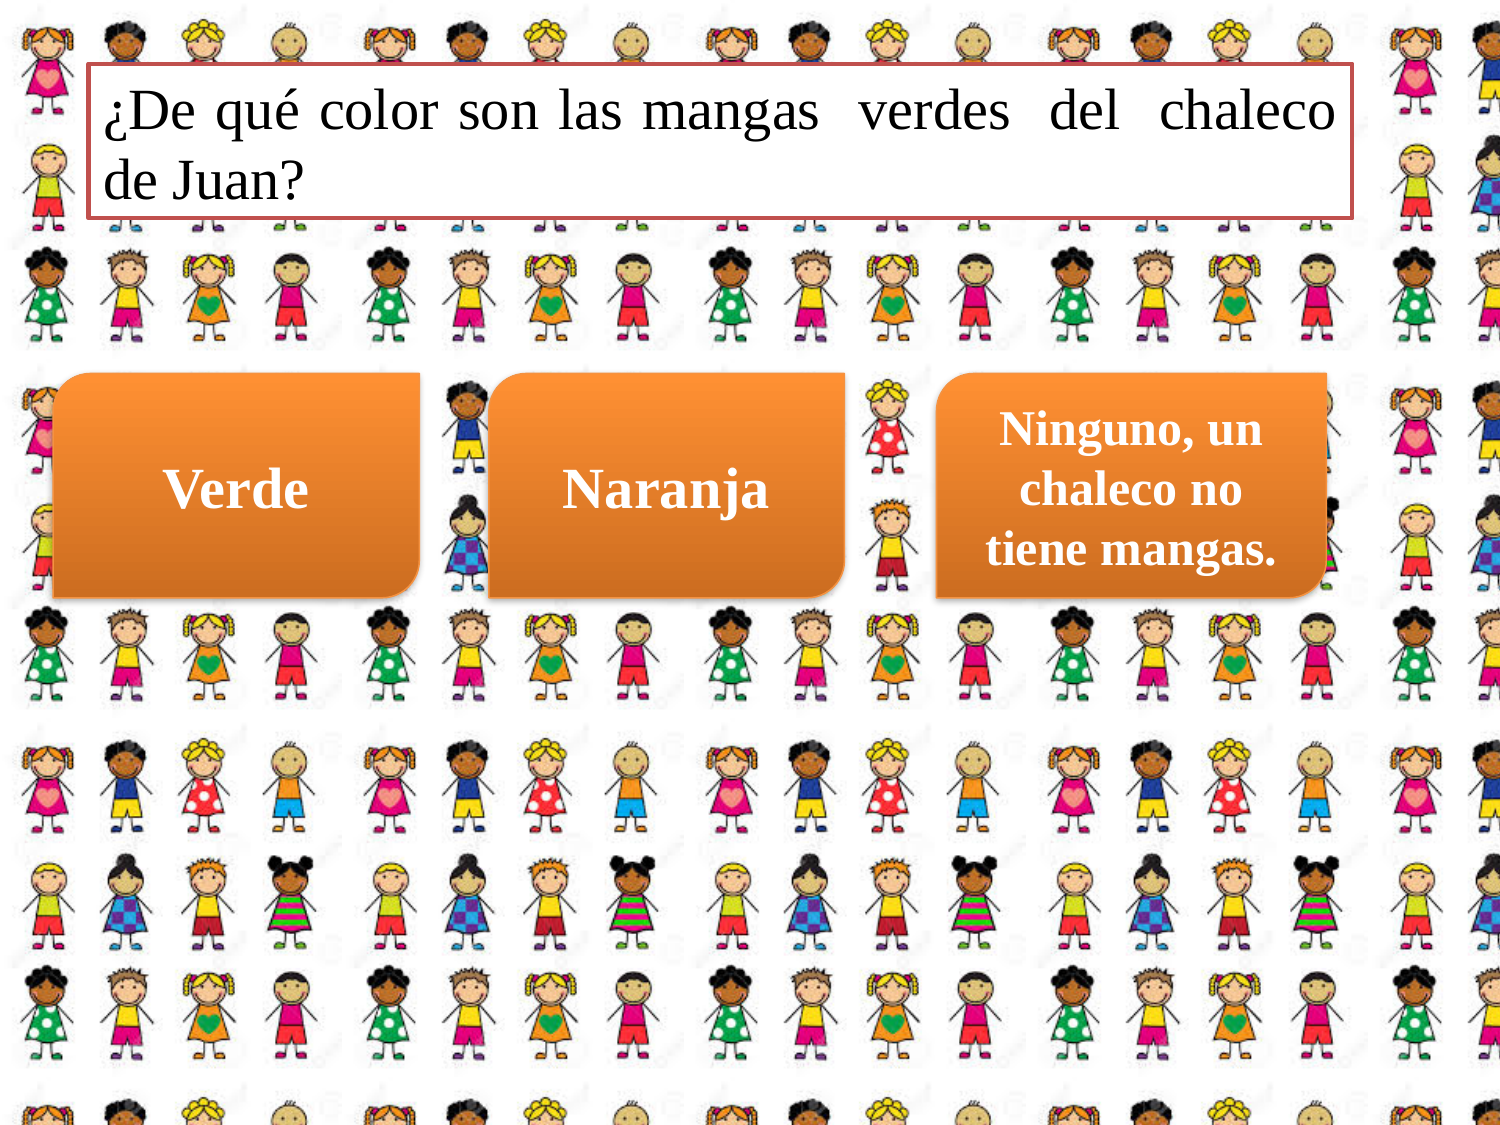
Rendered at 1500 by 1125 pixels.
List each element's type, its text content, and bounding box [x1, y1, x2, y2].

text_box Ninguno, un chaleco no tiene mangas. [935, 372, 1328, 599]
text_box Verde [52, 372, 421, 599]
text_box ¿De qué color son las mangas verdes del chaleco de Juan? [86, 62, 1354, 220]
text_box Naranja [488, 372, 846, 599]
picture [0, 0, 1500, 1125]
